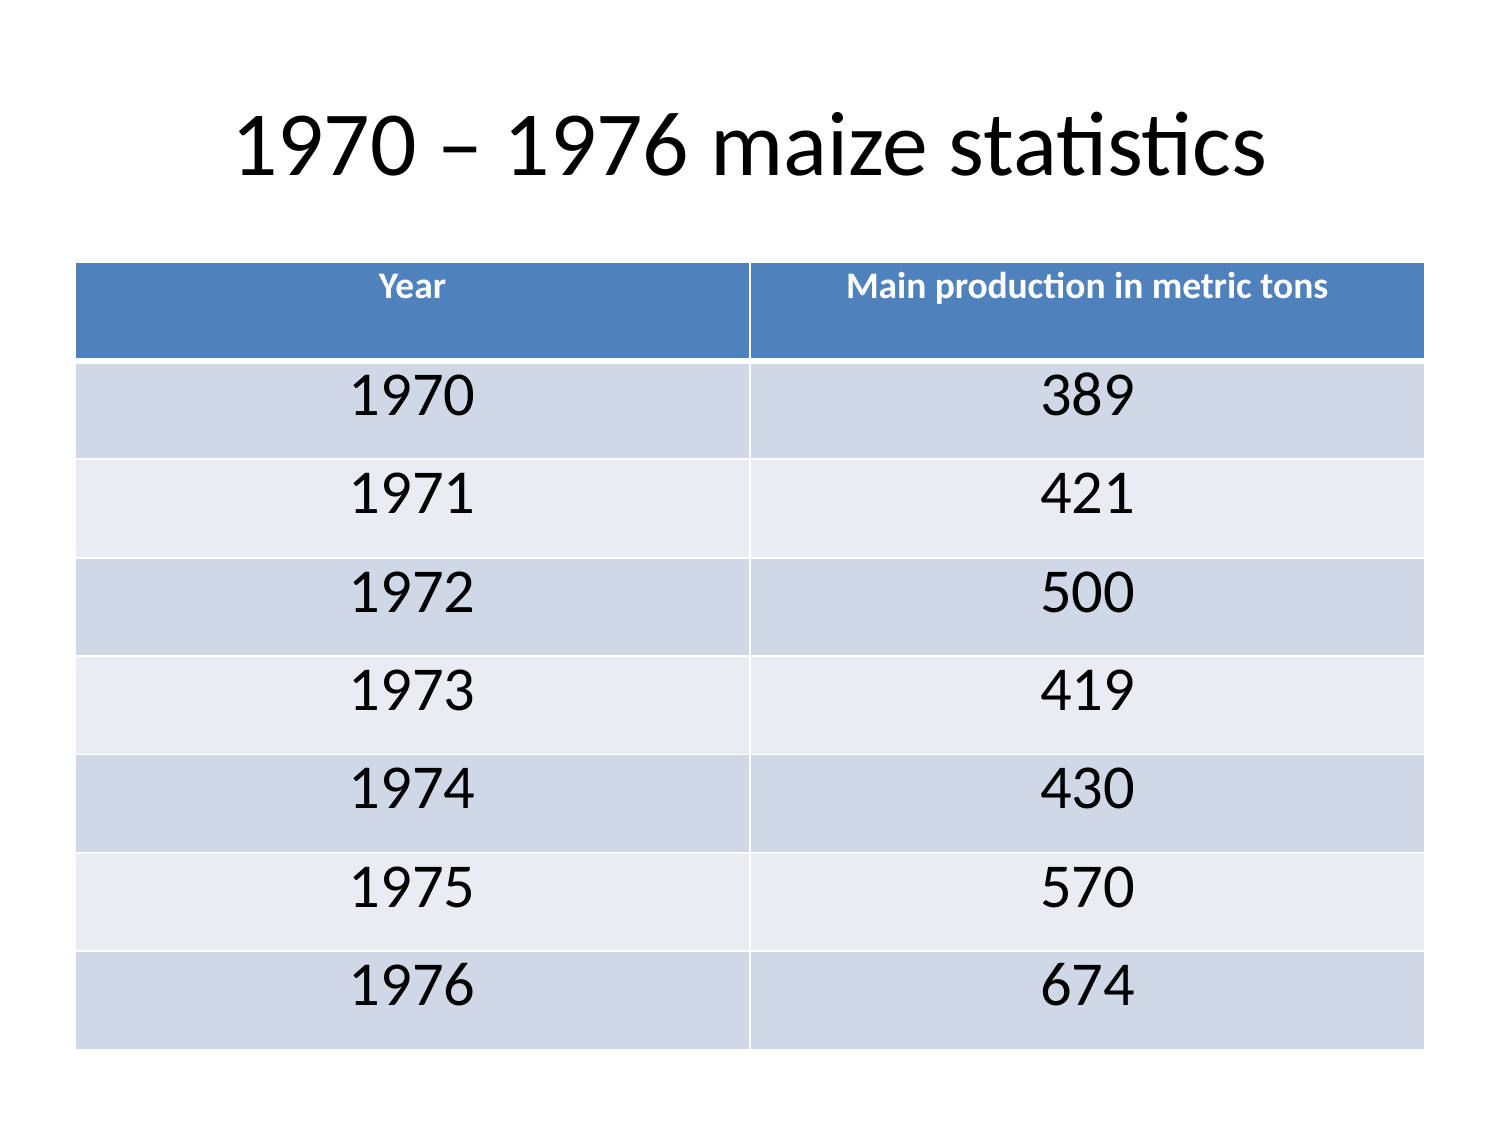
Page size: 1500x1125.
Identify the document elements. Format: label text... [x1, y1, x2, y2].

table_cell 421 [751, 460, 1424, 557]
table_header Year [76, 263, 749, 358]
table_cell 430 [751, 755, 1424, 852]
table_cell 1972 [76, 559, 749, 655]
table_cell 419 [751, 657, 1424, 754]
table_cell 389 [751, 364, 1424, 458]
table_cell 674 [751, 952, 1424, 1049]
table_cell 1974 [76, 755, 749, 852]
table_cell 1971 [76, 460, 749, 557]
table_header Main production in metric tons [751, 263, 1424, 358]
table_cell 500 [751, 559, 1424, 655]
table_cell 570 [751, 854, 1424, 950]
title 1970 – 1976 maize statistics [75, 45, 1425, 233]
table_cell 1973 [76, 657, 749, 754]
table_cell 1975 [76, 854, 749, 950]
table_cell 1976 [76, 952, 749, 1049]
table_cell 1970 [76, 364, 749, 458]
